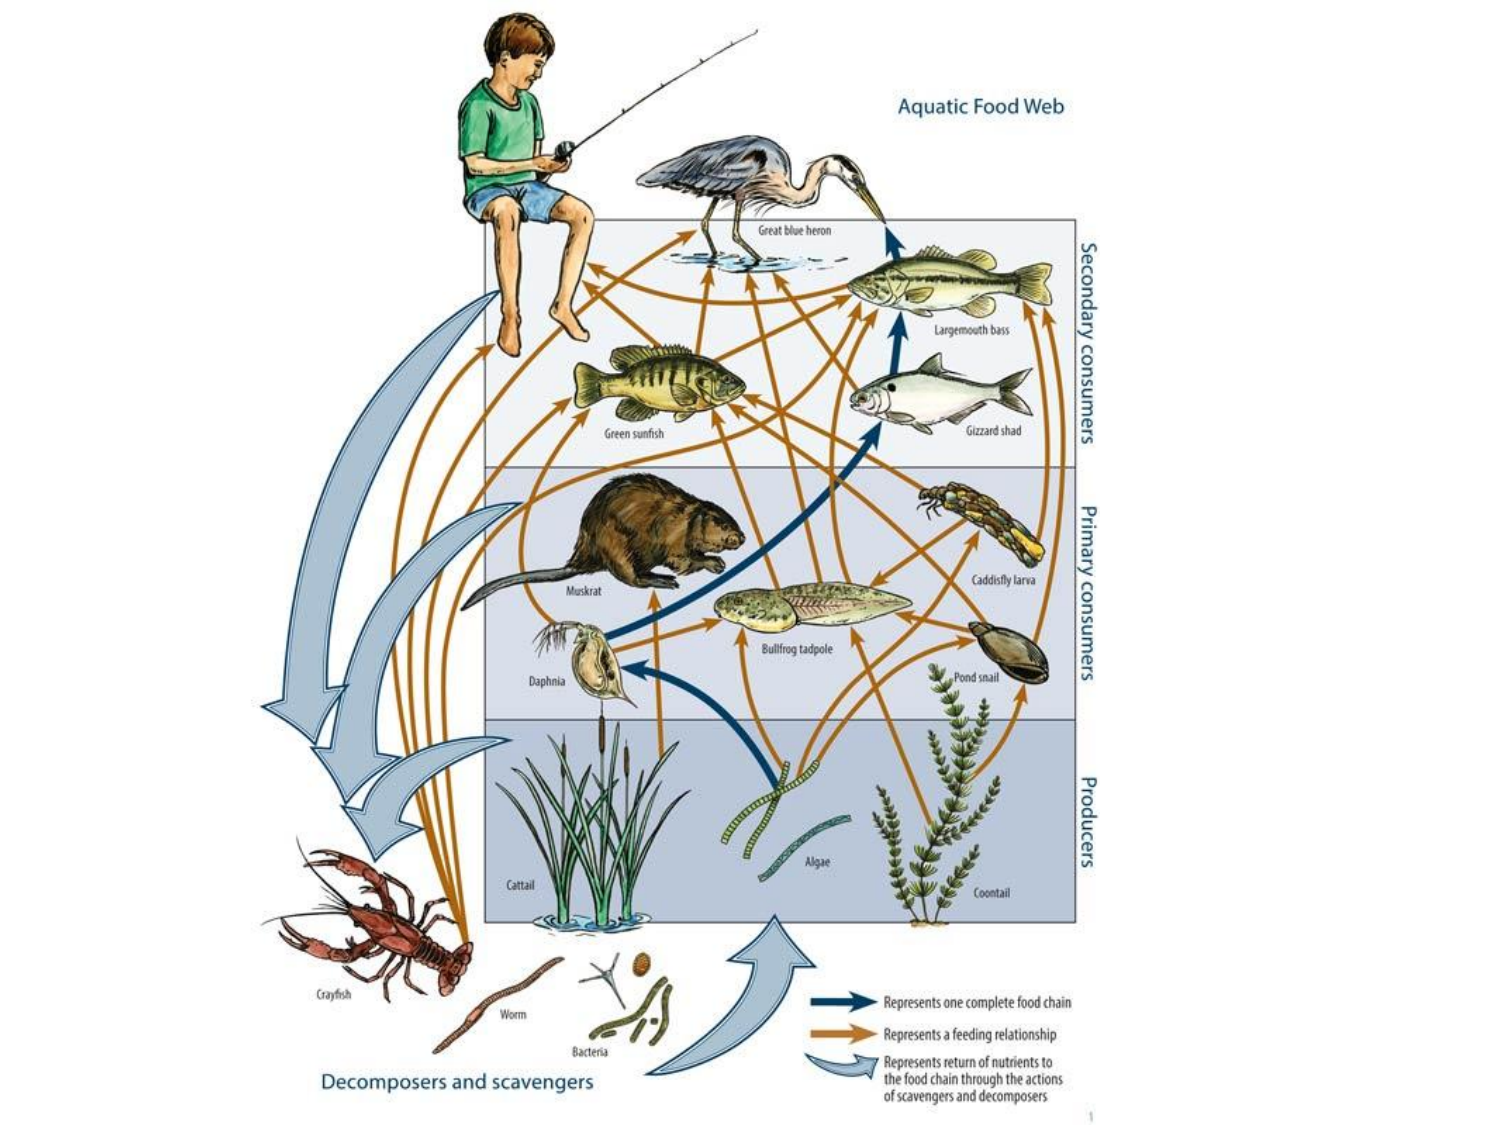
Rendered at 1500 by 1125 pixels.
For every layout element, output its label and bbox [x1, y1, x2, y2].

picture [239, 0, 1100, 1125]
